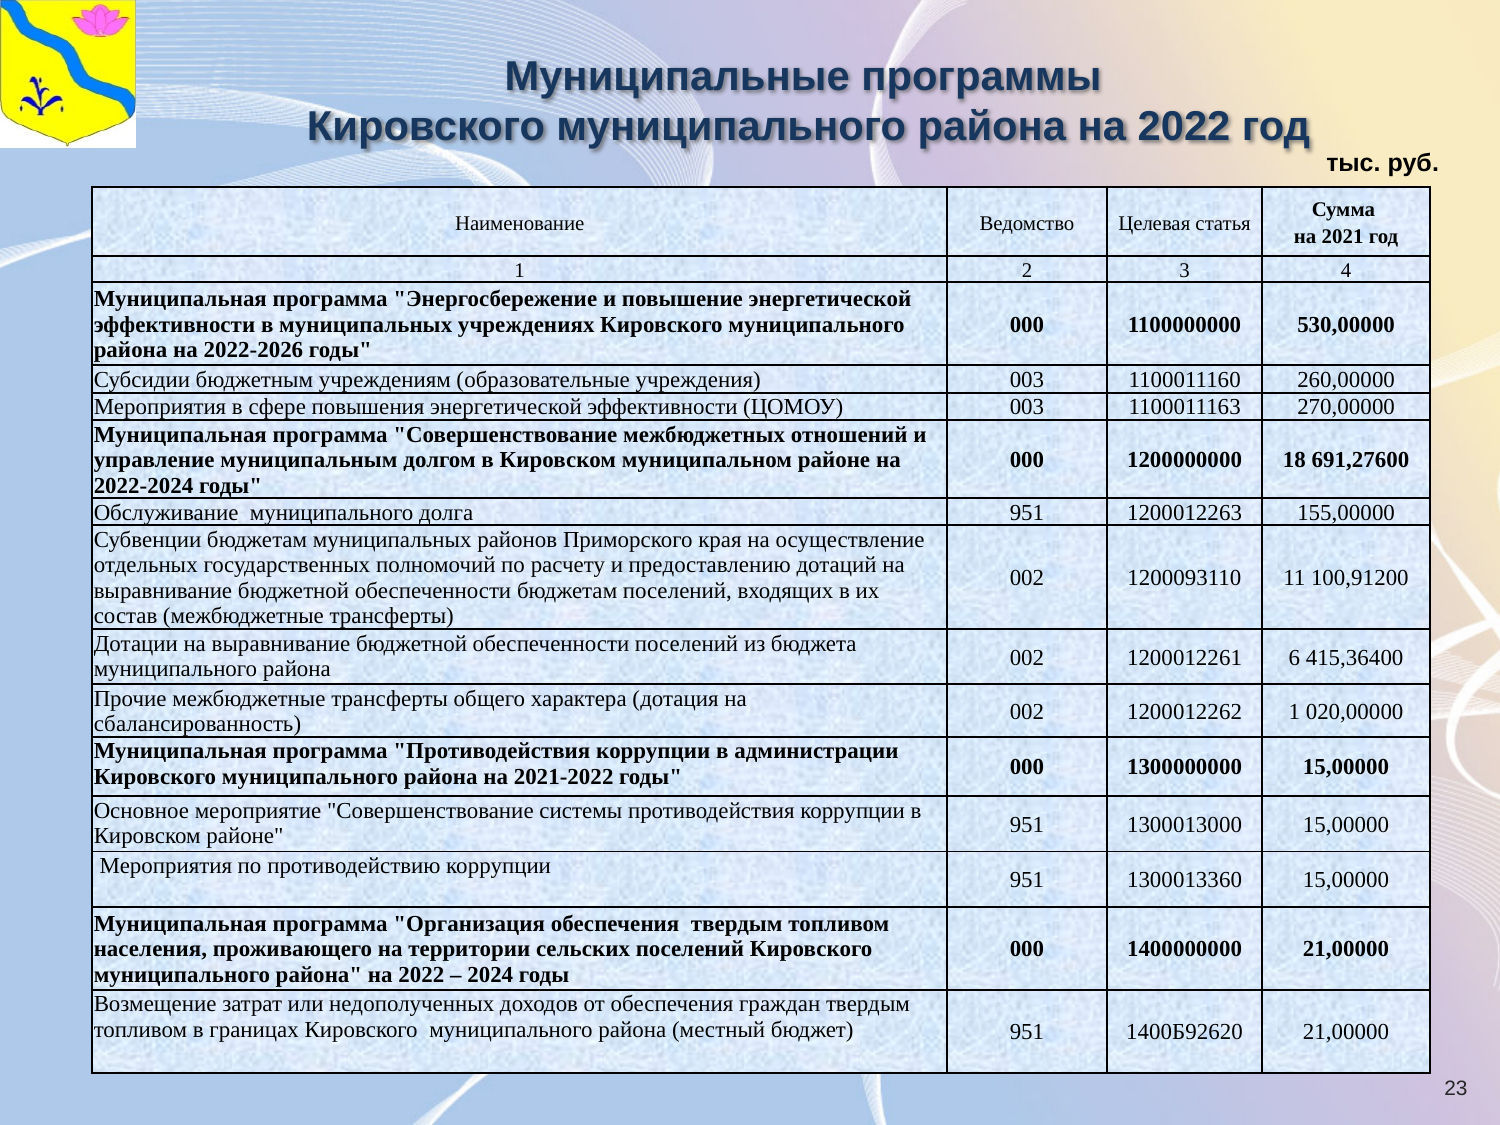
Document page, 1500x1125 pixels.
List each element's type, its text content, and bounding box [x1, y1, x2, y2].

table_cell 1100011160 [1108, 366, 1261, 392]
table_header Целевая статья [1108, 188, 1261, 255]
table_cell 18 691,27600 [1263, 421, 1429, 497]
title Муниципальные программы Кировского муниципального района на 2022 год [155, 26, 1463, 172]
table_cell 003 [948, 394, 1106, 419]
table_header Сумма на 2021 год [1263, 188, 1429, 255]
table_cell Муниципальная программа "Совершенствование межбюджетных отношений и управление муниципальным долгом в Кировском муниципальном районе на 2022-2024 годы" [93, 421, 946, 497]
table_cell 530,00000 [1263, 283, 1429, 364]
table_cell 270,00000 [1263, 394, 1429, 419]
table_cell 000 [948, 283, 1106, 364]
table_cell 1200093110 [1108, 526, 1261, 628]
table_cell Субвенции бюджетам муниципальных районов Приморского края на осуществление отдельных государственных полномочий по расчету и предоставлению дотаций на выравнивание бюджетной обеспеченности бюджетам поселений, входящих в их состав (межбюджетные трансферты) [93, 526, 946, 628]
table_cell 1100011163 [1108, 394, 1261, 419]
text_box тыс. руб. [1311, 139, 1455, 184]
table_cell 002 [948, 685, 1106, 736]
table_cell Муниципальная программа "Энергосбережение и повышение энергетической эффективности в муниципальных учреждениях Кировского муниципального района на 2022-2026 годы" [93, 283, 946, 364]
table_cell 1300013000 [1108, 797, 1261, 851]
table_cell 951 [948, 797, 1106, 851]
table_cell 3 [1108, 257, 1261, 281]
table_cell 15,00000 [1263, 852, 1429, 906]
table_cell Прочие межбюджетные трансферты общего характера (дотация на сбалансированность) [93, 685, 946, 736]
table_cell 000 [948, 421, 1106, 497]
table_cell 002 [948, 526, 1106, 628]
table_cell 21,00000 [1263, 908, 1429, 989]
table_cell Обслуживание муниципального долга [93, 499, 946, 524]
table_cell 1400Б92620 [1108, 991, 1261, 1072]
table_cell 15,00000 [1263, 797, 1429, 851]
table_cell 21,00000 [1263, 991, 1429, 1072]
table_cell 4 [1263, 257, 1429, 281]
table_cell Возмещение затрат или недополученных доходов от обеспечения граждан твердым топливом в границах Кировского муниципального района (местный бюджет) [93, 991, 946, 1072]
picture [0, 0, 1500, 1125]
table_cell 155,00000 [1263, 499, 1429, 524]
table_cell 2 [948, 257, 1106, 281]
table_cell 1200012262 [1108, 685, 1261, 736]
table_cell 1 [93, 257, 946, 281]
table_cell 000 [948, 908, 1106, 989]
table_cell 11 100,91200 [1263, 526, 1429, 628]
table_cell 003 [948, 366, 1106, 392]
table_cell Мероприятия по противодействию коррупции [93, 852, 946, 906]
table_cell Дотации на выравнивание бюджетной обеспеченности поселений из бюджета муниципального района [93, 630, 946, 683]
table_cell 15,00000 [1263, 738, 1429, 795]
table_cell 1200012261 [1108, 630, 1261, 683]
table_cell Муниципальная программа "Организация обеспечения твердым топливом населения, проживающего на территории сельских поселений Кировского муниципального района" на 2022 – 2024 годы [93, 908, 946, 989]
table_cell 260,00000 [1263, 366, 1429, 392]
slide_number 23 [1417, 1057, 1494, 1118]
table_cell 1200012263 [1108, 499, 1261, 524]
table_cell 951 [948, 991, 1106, 1072]
table_cell 1300013360 [1108, 852, 1261, 906]
table_cell 000 [948, 738, 1106, 795]
table_cell Муниципальная программа "Противодействия коррупции в администрации Кировского муниципального района на 2021-2022 годы" [93, 738, 946, 795]
table_cell Основное мероприятие "Совершенствование системы противодействия коррупции в Кировском районе" [93, 797, 946, 851]
table_cell 1300000000 [1108, 738, 1261, 795]
table_cell 1400000000 [1108, 908, 1261, 989]
table_cell Мероприятия в сфере повышения энергетической эффективности (ЦОМОУ) [93, 394, 946, 419]
table_header Наименование [93, 188, 946, 255]
table_cell 002 [948, 630, 1106, 683]
table_cell 1 020,00000 [1263, 685, 1429, 736]
table_cell 1200000000 [1108, 421, 1261, 497]
table_cell 951 [948, 499, 1106, 524]
table_cell 951 [948, 852, 1106, 906]
table_header Ведомство [948, 188, 1106, 255]
table_cell 6 415,36400 [1263, 630, 1429, 683]
table_cell Субсидии бюджетным учреждениям (образовательные учреждения) [93, 366, 946, 392]
table_cell 1100000000 [1108, 283, 1261, 364]
